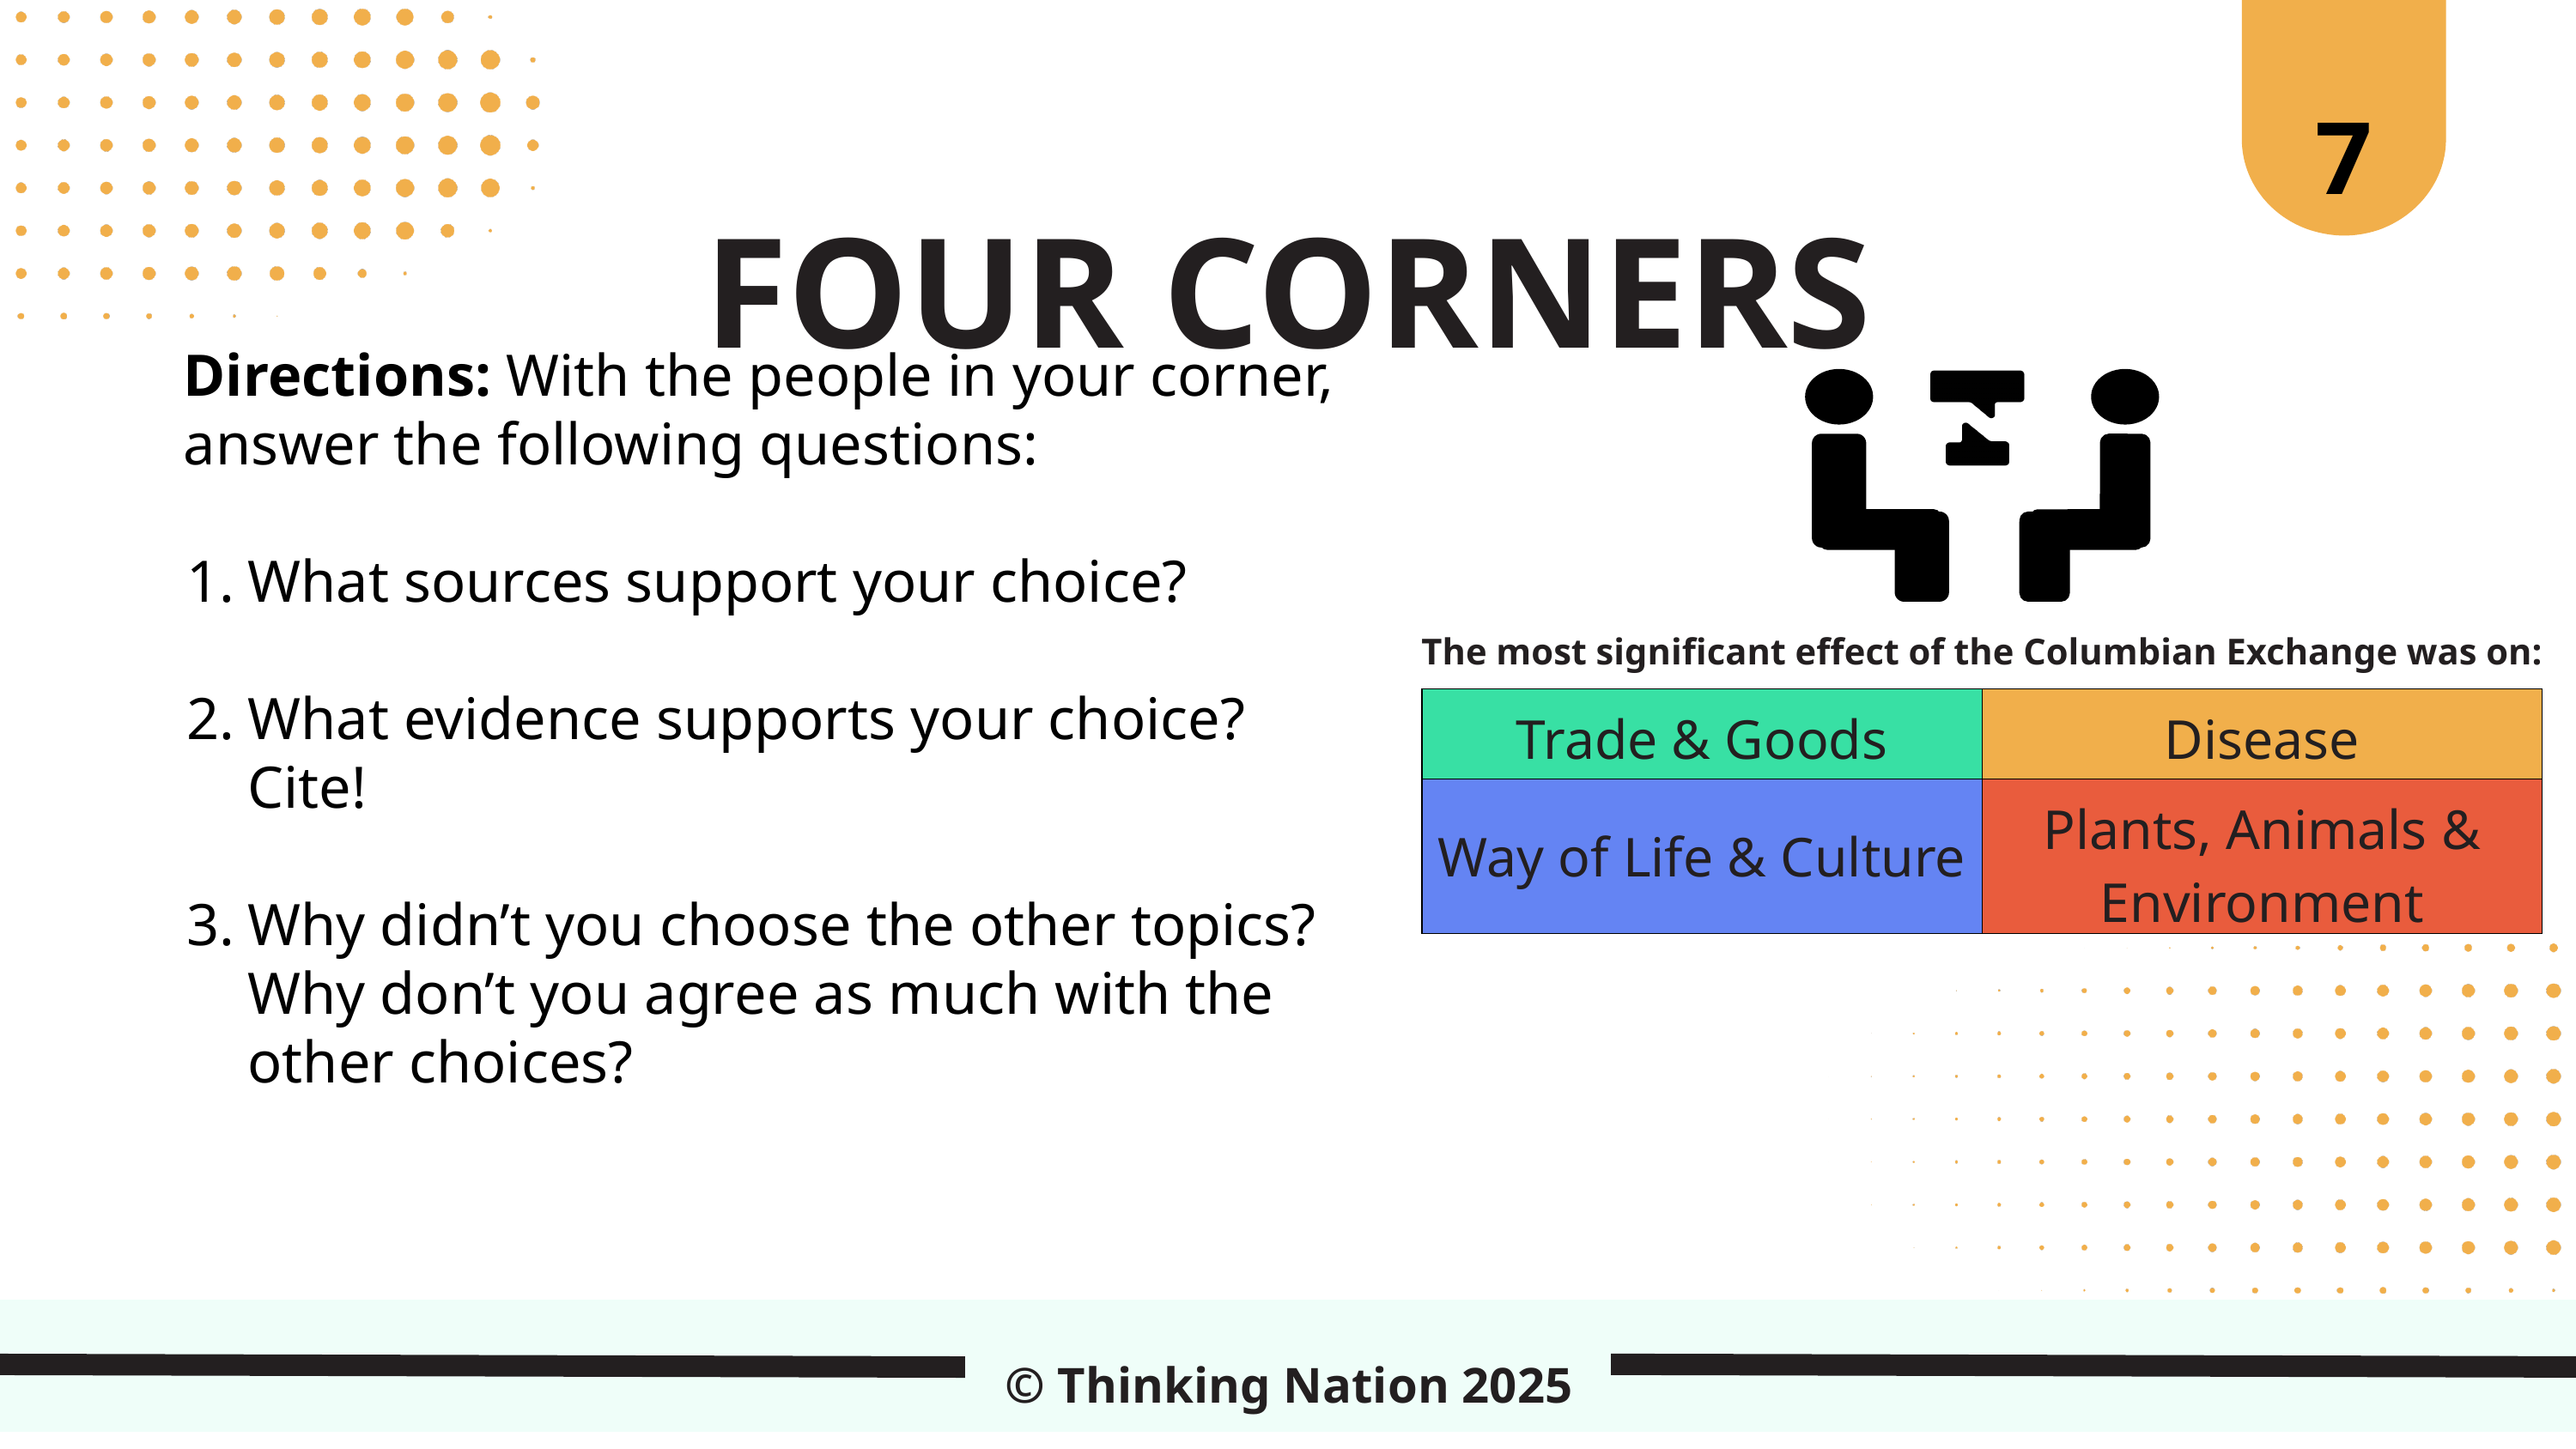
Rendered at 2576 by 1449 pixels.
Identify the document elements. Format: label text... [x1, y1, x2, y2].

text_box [2233, 0, 2455, 236]
table_cell Plants, Animals & Environment [1983, 779, 2542, 933]
text_box The most significant effect of the Columbian Exchange was on: [1386, 628, 2576, 672]
table_header Disease [1983, 689, 2542, 779]
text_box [1805, 351, 2159, 602]
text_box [0, 1299, 2576, 1433]
text_box [0, 0, 540, 319]
text_box [1828, 943, 2576, 1294]
text_box FOUR CORNERS [359, 123, 2216, 379]
table_cell Way of Life & Culture [1423, 779, 1982, 933]
table_header Trade & Goods [1423, 689, 1982, 779]
text_box Directions: With the people in your corner, answer the following questions: What sources support your choice? What evidence supports your choice? Cite! Why didn’t you choose the other topics? Why don’t you agree as much with the other choices? [170, 326, 1386, 1235]
